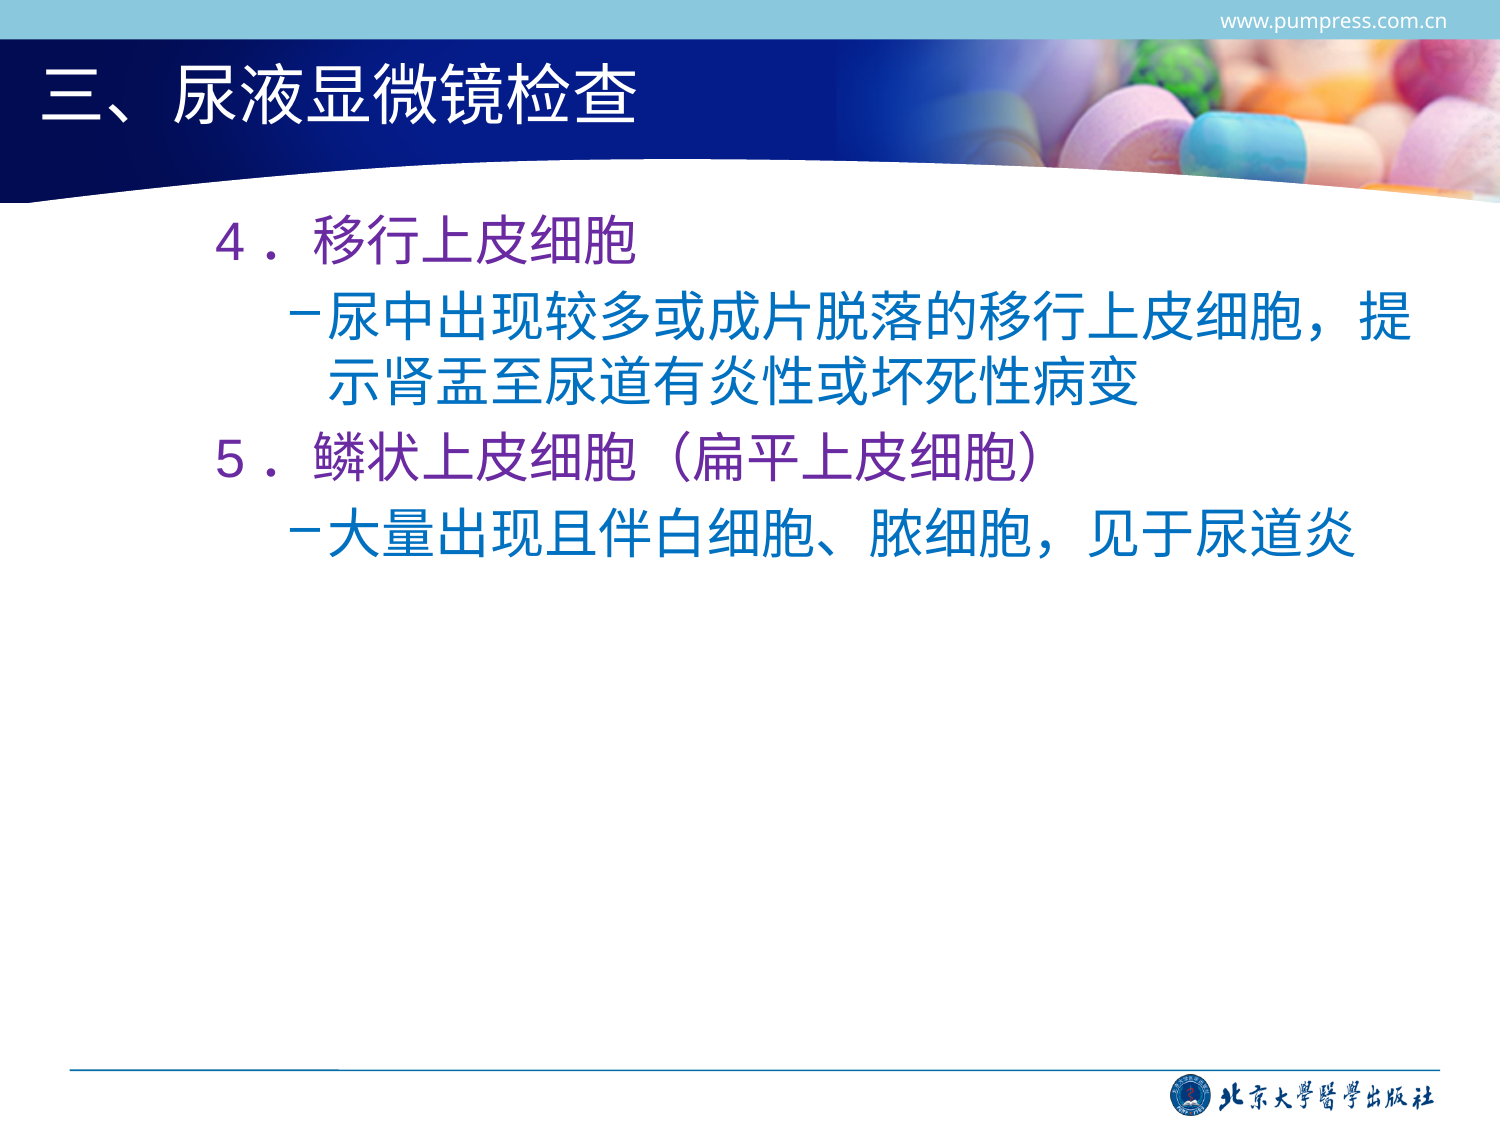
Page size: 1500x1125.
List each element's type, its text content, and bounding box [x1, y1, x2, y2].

picture [0, 40, 1500, 203]
slide_number www.pumpress.com.cn [1024, 0, 1463, 38]
list 4．移行上皮细胞 尿中出现较多或成片脱落的移行上皮细胞，提示肾盂至尿道有炎性或坏死性病变 5．鳞状上皮细胞（扁平上皮细胞） 大量出现且伴白细胞、脓细胞，见于尿道炎 [49, 198, 1463, 1026]
picture [1170, 1074, 1436, 1118]
title 三、尿液显微镜检查 [23, 46, 1349, 140]
